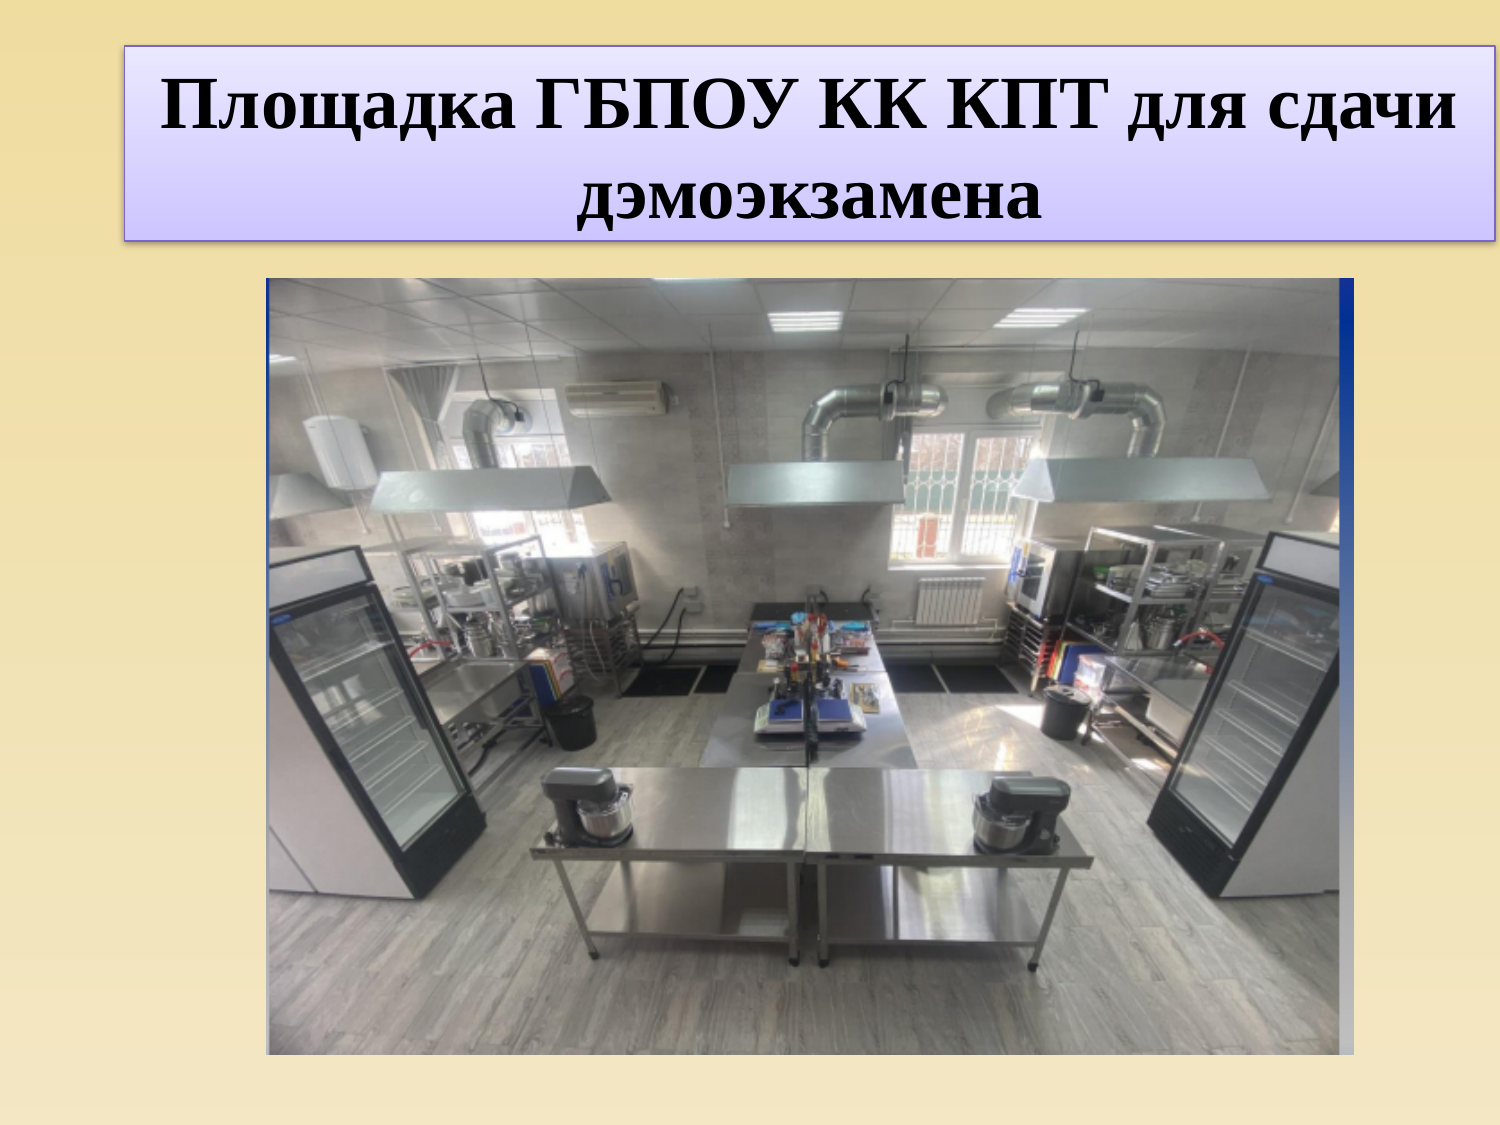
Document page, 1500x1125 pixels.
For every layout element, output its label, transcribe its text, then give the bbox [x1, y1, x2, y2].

text_box Площадка ГБПОУ КК КПТ для сдачи дэмоэкзамена [124, 45, 1496, 242]
picture [266, 278, 1354, 1055]
